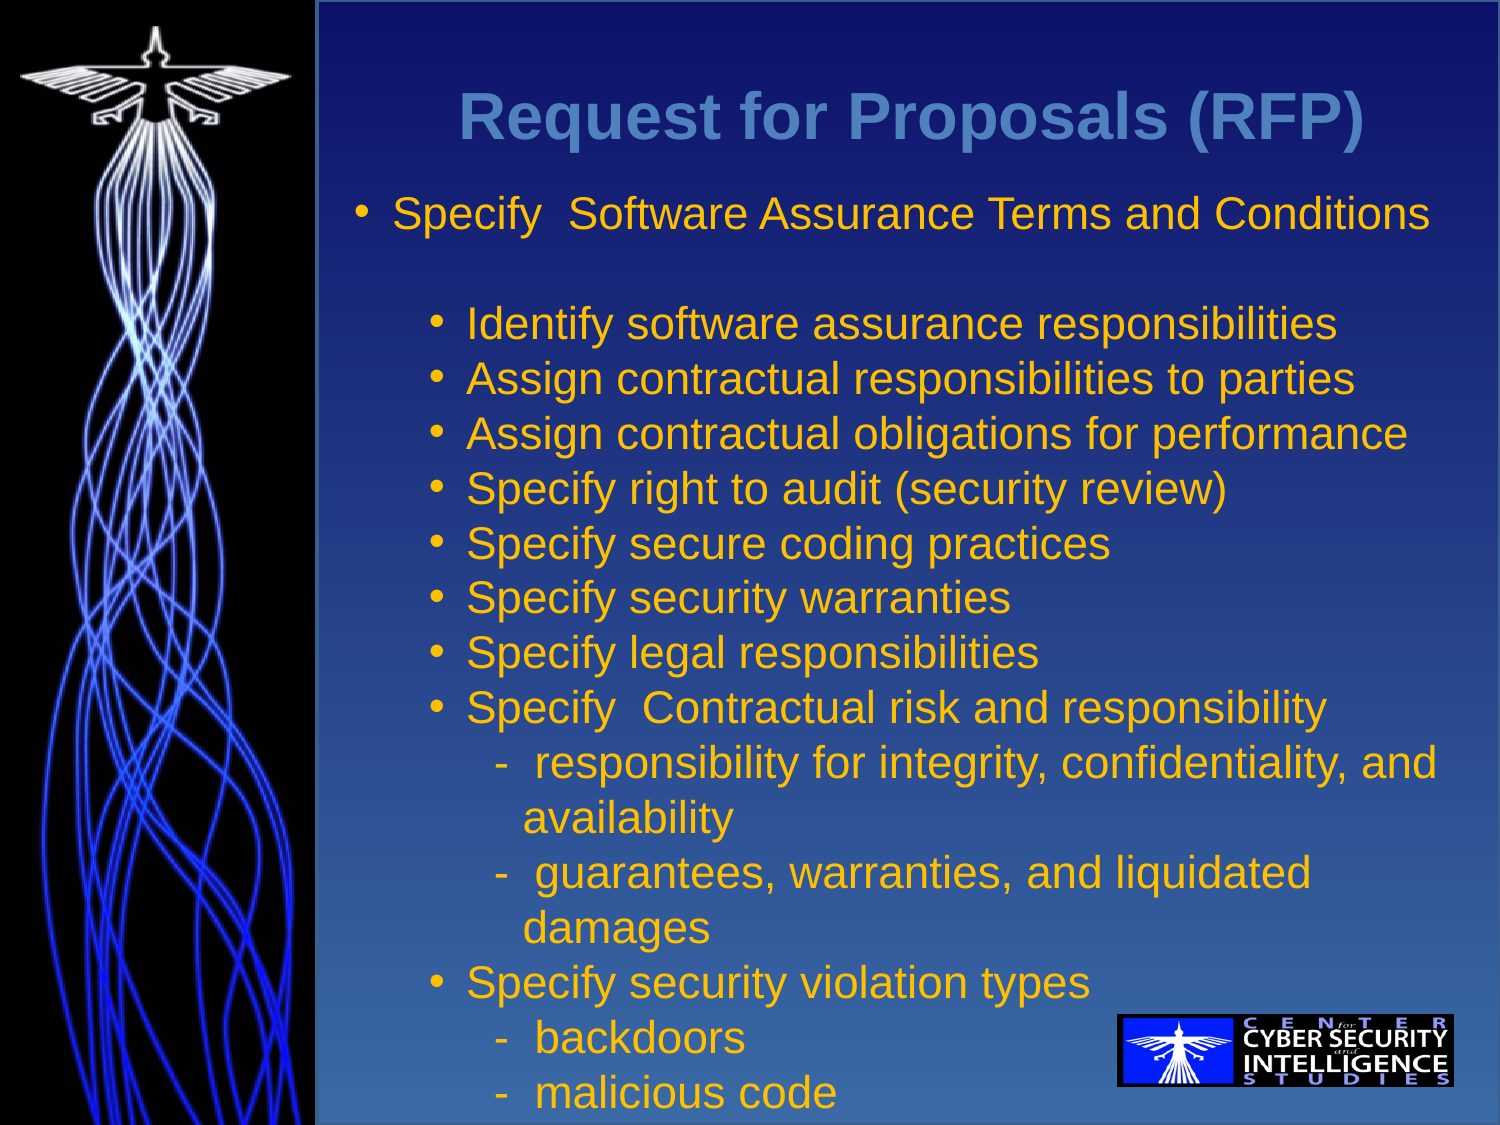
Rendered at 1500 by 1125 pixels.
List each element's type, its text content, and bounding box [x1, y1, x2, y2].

text_box [317, 0, 1500, 1125]
picture [0, 0, 316, 1125]
picture [1117, 1013, 1455, 1087]
title Request for Proposals (RFP) [362, 62, 1463, 163]
text_box Specify Software Assurance Terms and Conditions Identify software assurance responsibilities Assign contractual responsibilities to parties Assign contractual obligations for performance Specify right to audit (security review) Specify secure coding practices Specify security warranties Specify legal responsibilities Specify Contractual risk and responsibility - responsibility for integrity, confidentiality, and availability - guarantees, warranties, and liquidated damages Specify security violation types - backdoors - malicious code [337, 174, 1500, 888]
